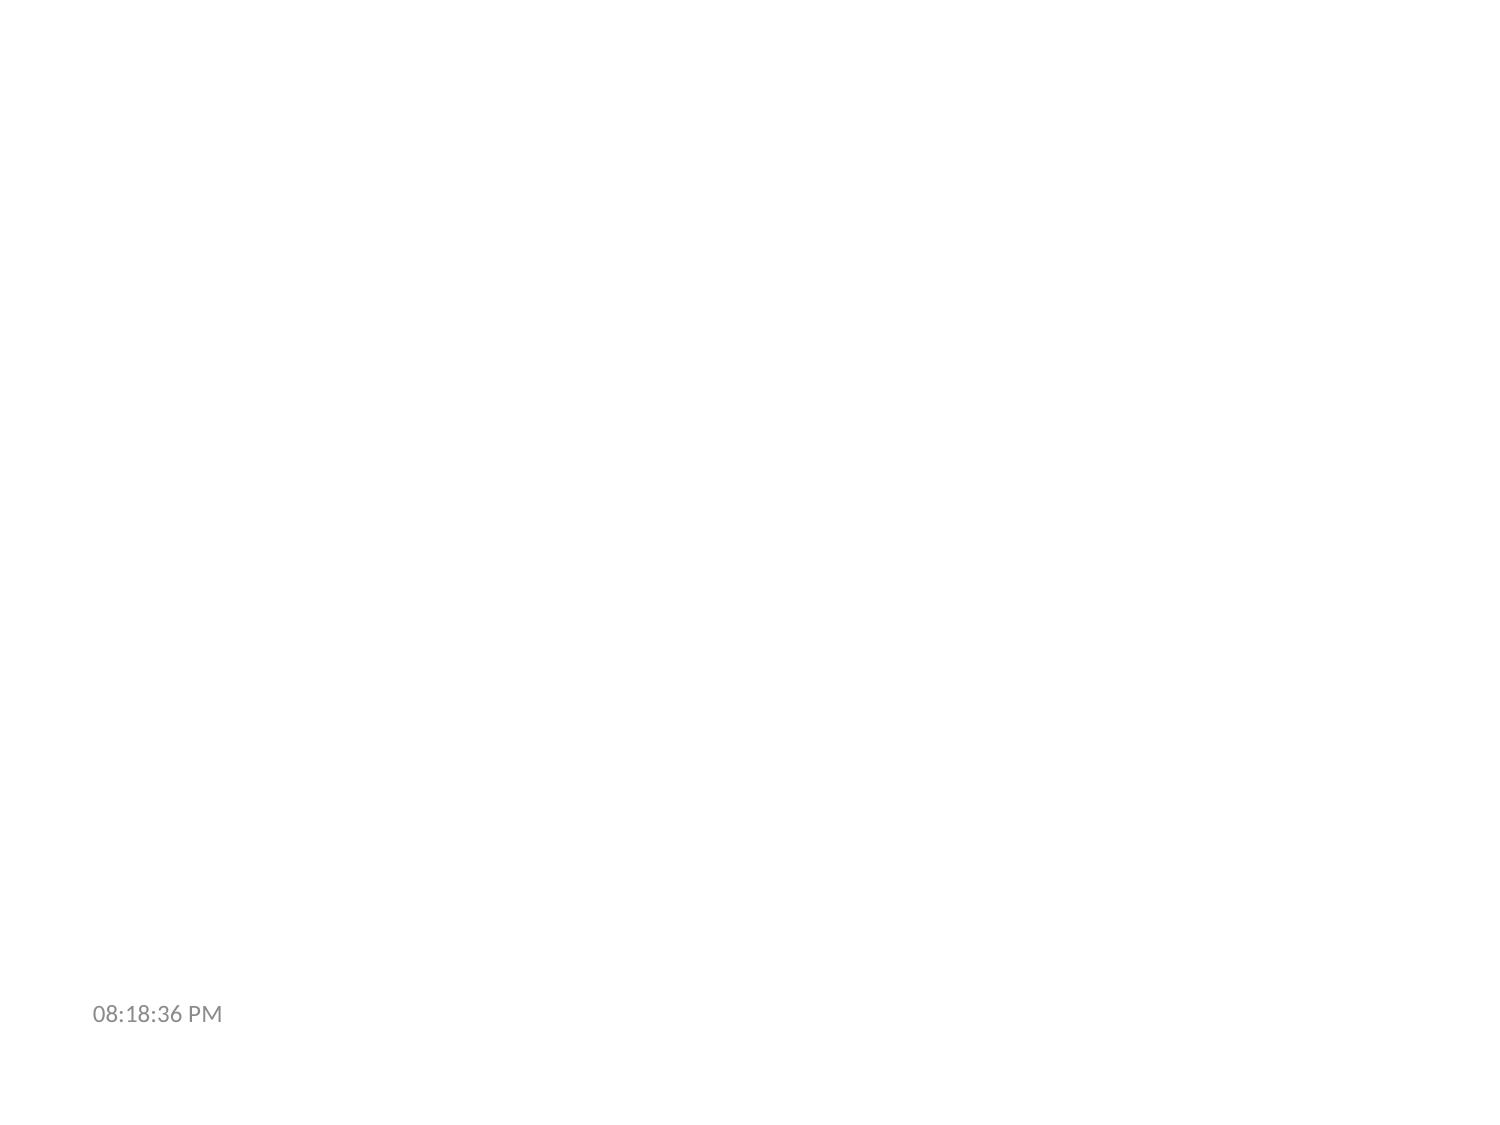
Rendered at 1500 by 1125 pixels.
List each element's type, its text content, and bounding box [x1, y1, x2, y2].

text_box 3:35:09 PM [77, 982, 428, 1043]
